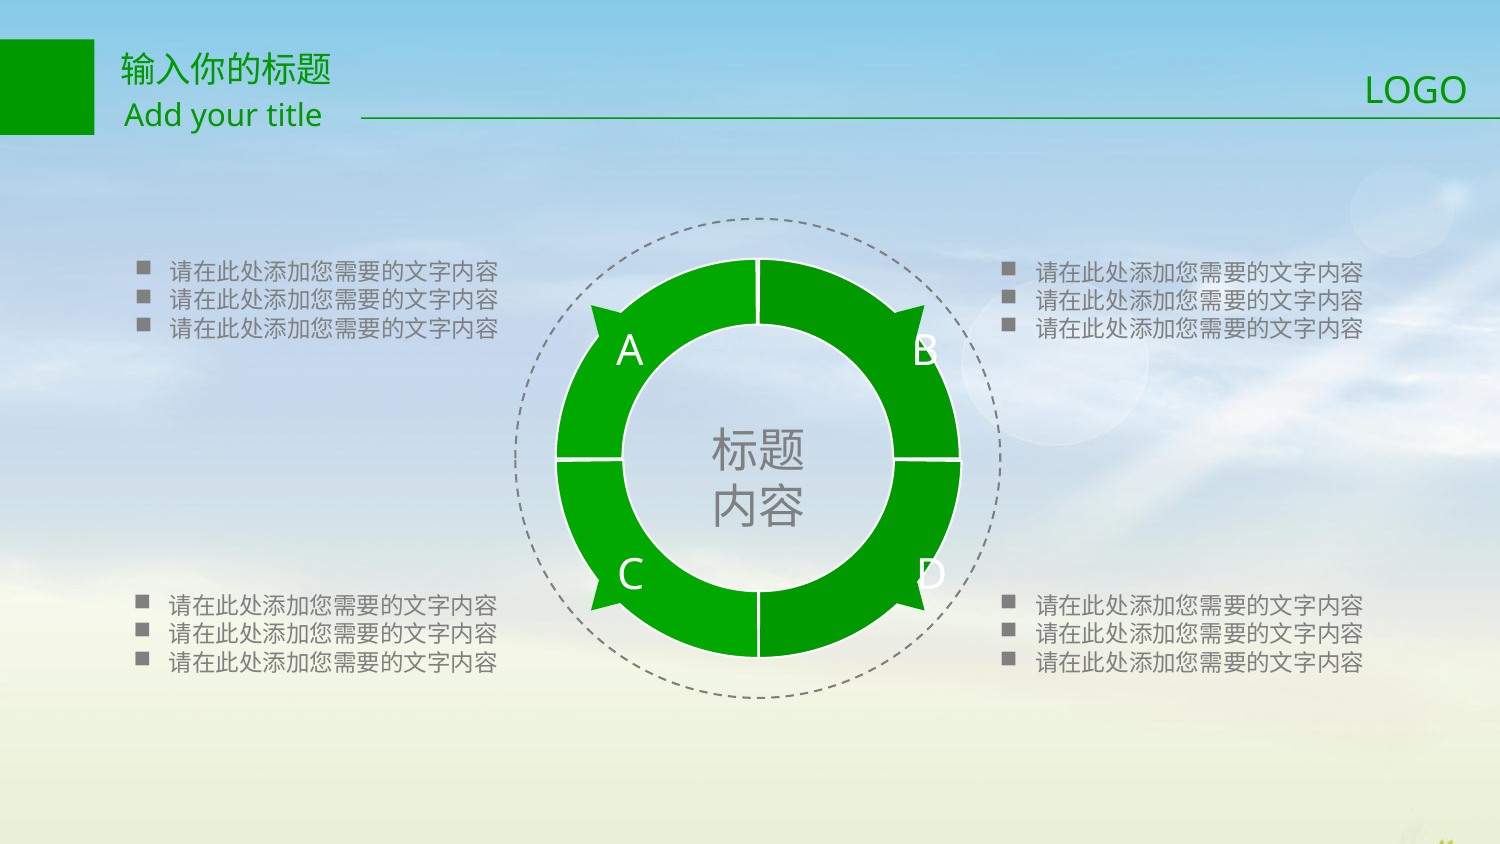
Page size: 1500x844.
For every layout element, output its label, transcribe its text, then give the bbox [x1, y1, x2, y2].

text_box 请在此处添加您需要的文字内容 请在此处添加您需要的文字内容 请在此处添加您需要的文字内容 [916, 585, 1376, 682]
text_box 请在此处添加您需要的文字内容 请在此处添加您需要的文字内容 请在此处添加您需要的文字内容 [51, 251, 510, 348]
text_box 标题 内容 [637, 414, 879, 539]
text_box [515, 218, 1001, 698]
text_box 请在此处添加您需要的文字内容 请在此处添加您需要的文字内容 请在此处添加您需要的文字内容 [916, 252, 1376, 348]
text_box 请在此处添加您需要的文字内容 请在此处添加您需要的文字内容 请在此处添加您需要的文字内容 [49, 585, 509, 682]
picture [0, 0, 1500, 844]
